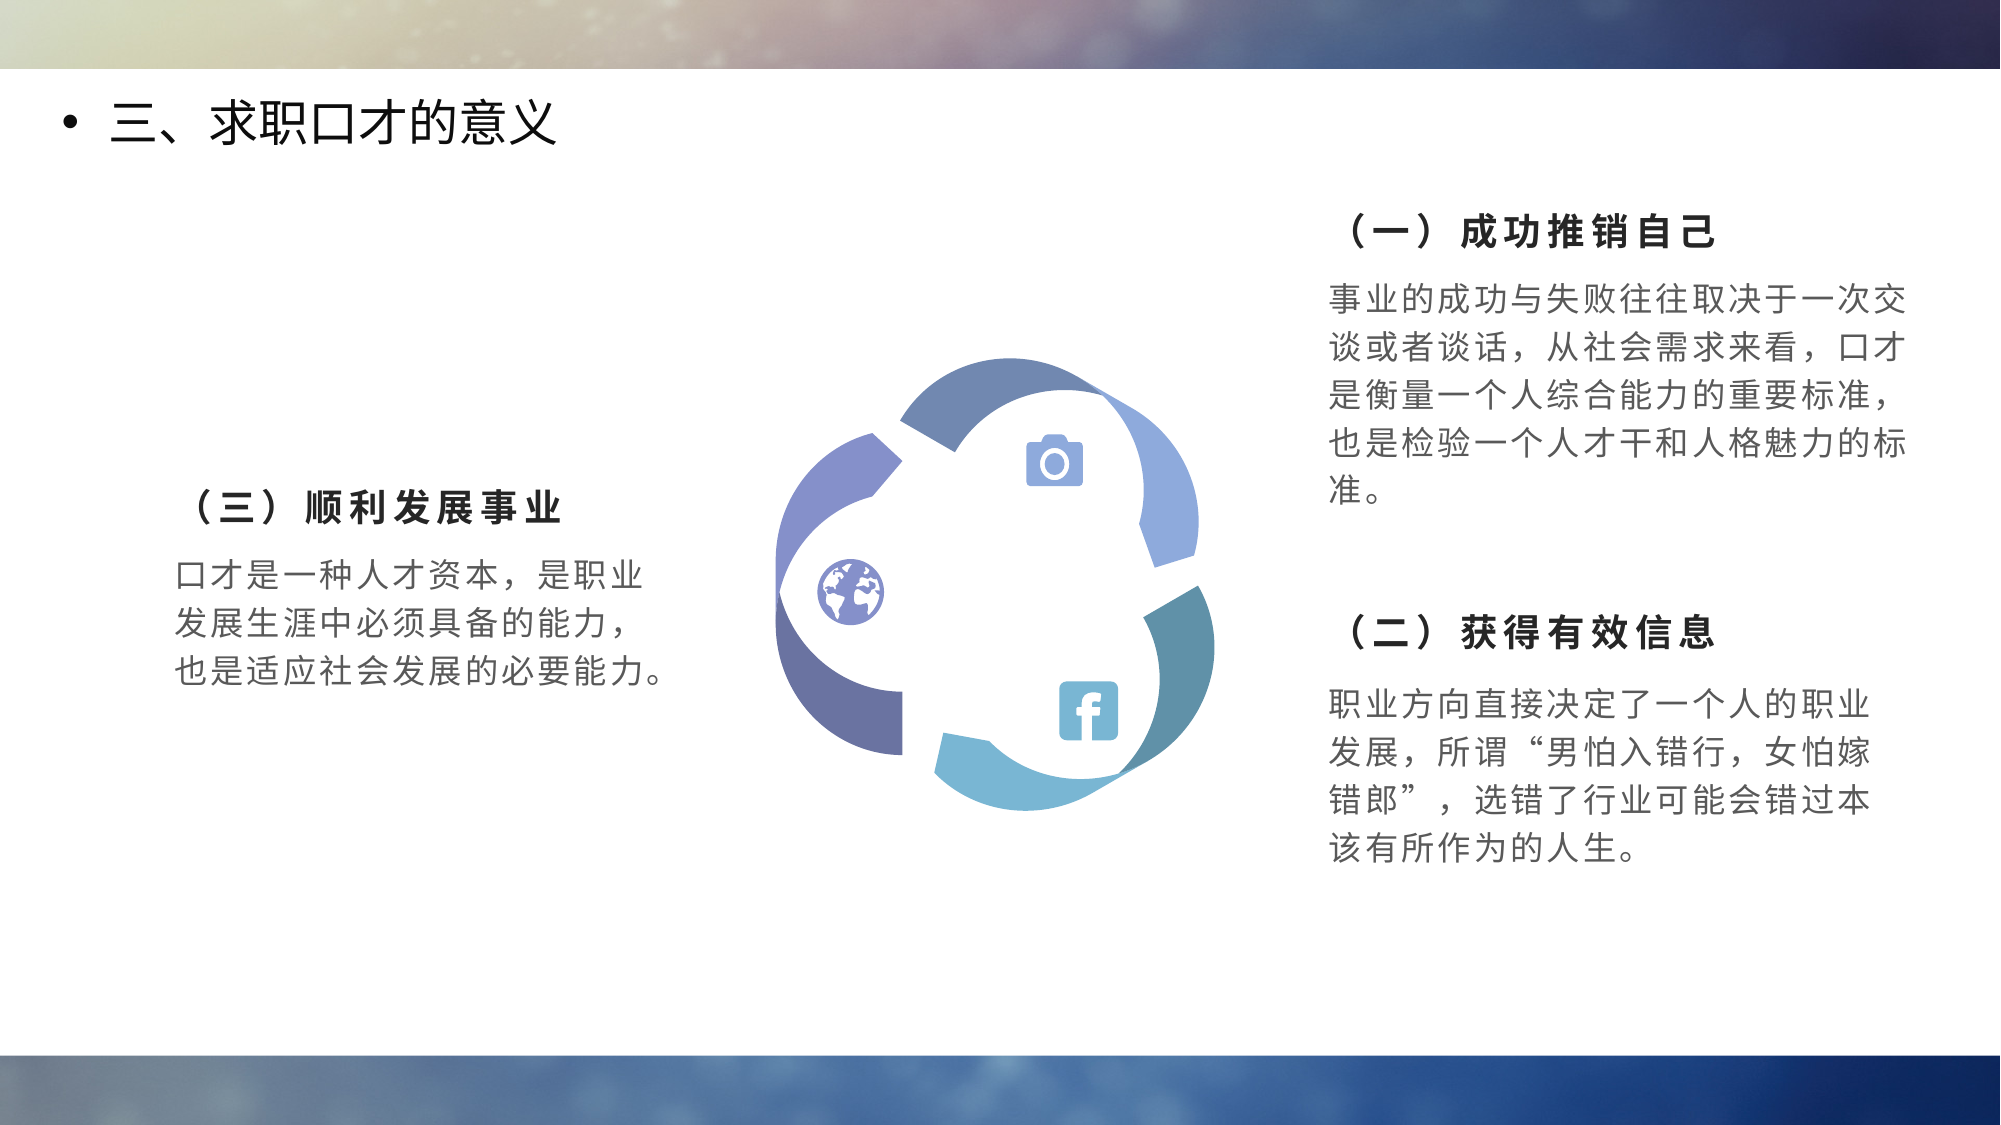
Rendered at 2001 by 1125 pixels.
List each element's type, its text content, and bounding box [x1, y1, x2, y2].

text_box 事业的成功与失败往往取决于一次交谈或者谈话，从社会需求来看，口才是衡量一个人综合能力的重要标准，也是检验一个人才干和人格魅力的标准。 [1314, 262, 1927, 540]
picture [0, 0, 2000, 69]
text_box （三）顺利发展事业 [159, 467, 686, 540]
text_box （一）成功推销自己 [1314, 191, 1841, 263]
text_box [1026, 434, 1083, 487]
text_box 口才是一种人才资本，是职业发展生涯中必须具备的能力，也是适应社会发展的必要能力。 [159, 540, 686, 812]
text_box [817, 559, 885, 626]
text_box [933, 584, 1216, 812]
picture [0, 1056, 2000, 1125]
text_box 三、求职口才的意义 [46, 84, 715, 160]
text_box [1059, 681, 1119, 741]
text_box [774, 431, 904, 757]
text_box （二）获得有效信息 [1314, 592, 1841, 664]
text_box 职业方向直接决定了一个人的职业发展，所谓“男怕入错行，女怕嫁错郎”，选错了行业可能会错过本该有所作为的人生。 [1314, 667, 1901, 904]
text_box [898, 357, 1200, 569]
